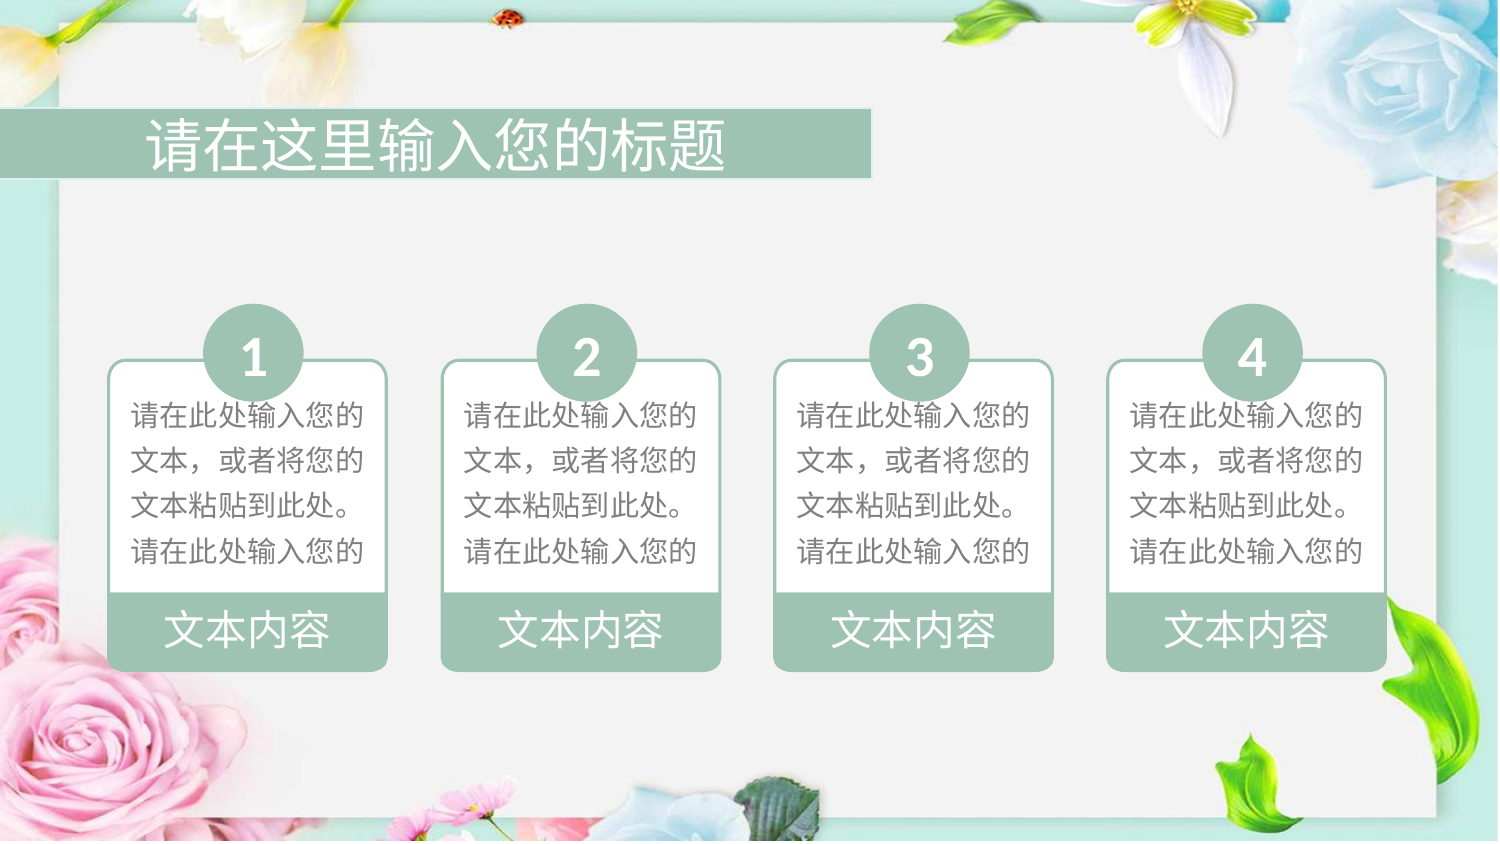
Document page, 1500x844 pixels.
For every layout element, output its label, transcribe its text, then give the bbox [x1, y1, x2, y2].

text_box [774, 303, 1053, 671]
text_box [108, 303, 387, 671]
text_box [1107, 303, 1386, 671]
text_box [442, 303, 720, 671]
picture [0, 0, 1498, 841]
text_box 请在这里输入您的标题 [0, 107, 873, 180]
